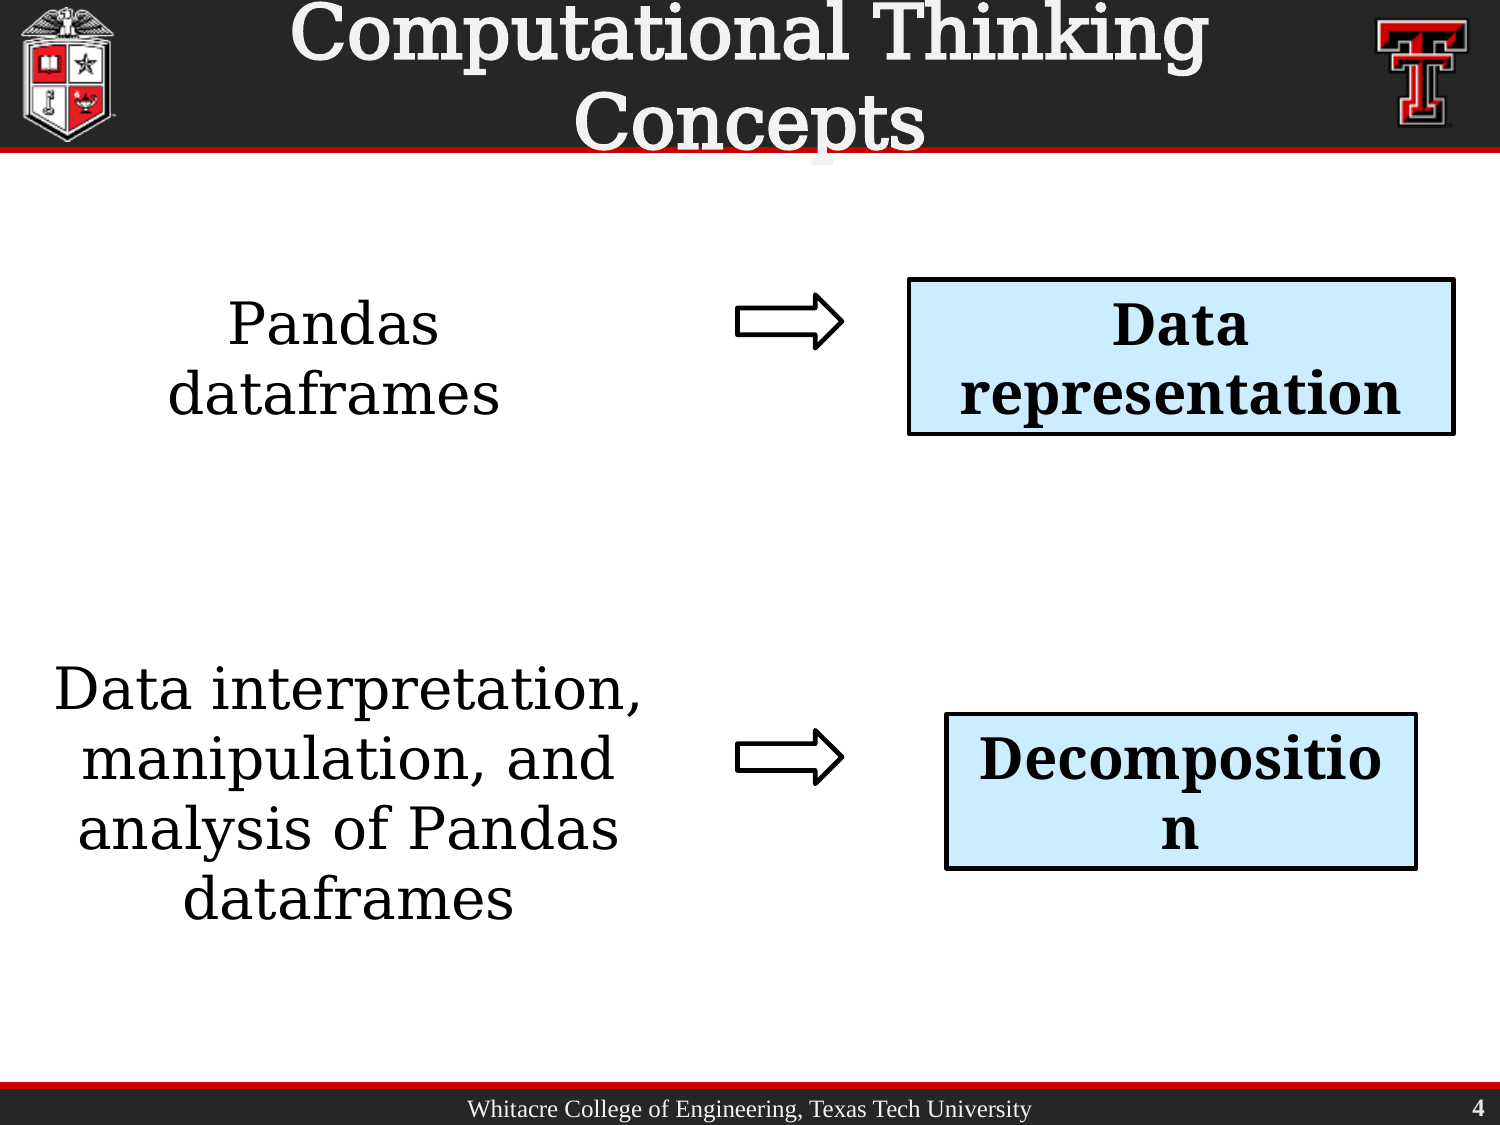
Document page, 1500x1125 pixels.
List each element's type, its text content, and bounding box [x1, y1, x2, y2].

text_box Pandas dataframes [47, 278, 621, 434]
text_box Data interpretation, manipulation, and analysis of Pandas dataframes [0, 643, 698, 939]
picture [1373, 14, 1472, 128]
picture [21, 7, 116, 142]
text_box Data representation [908, 279, 1454, 434]
text_box [735, 728, 845, 786]
slide_number 4 [1392, 1086, 1500, 1125]
text_box [735, 292, 845, 351]
title Computational Thinking Concepts [151, 6, 1349, 141]
text_box Decomposition [946, 714, 1416, 869]
